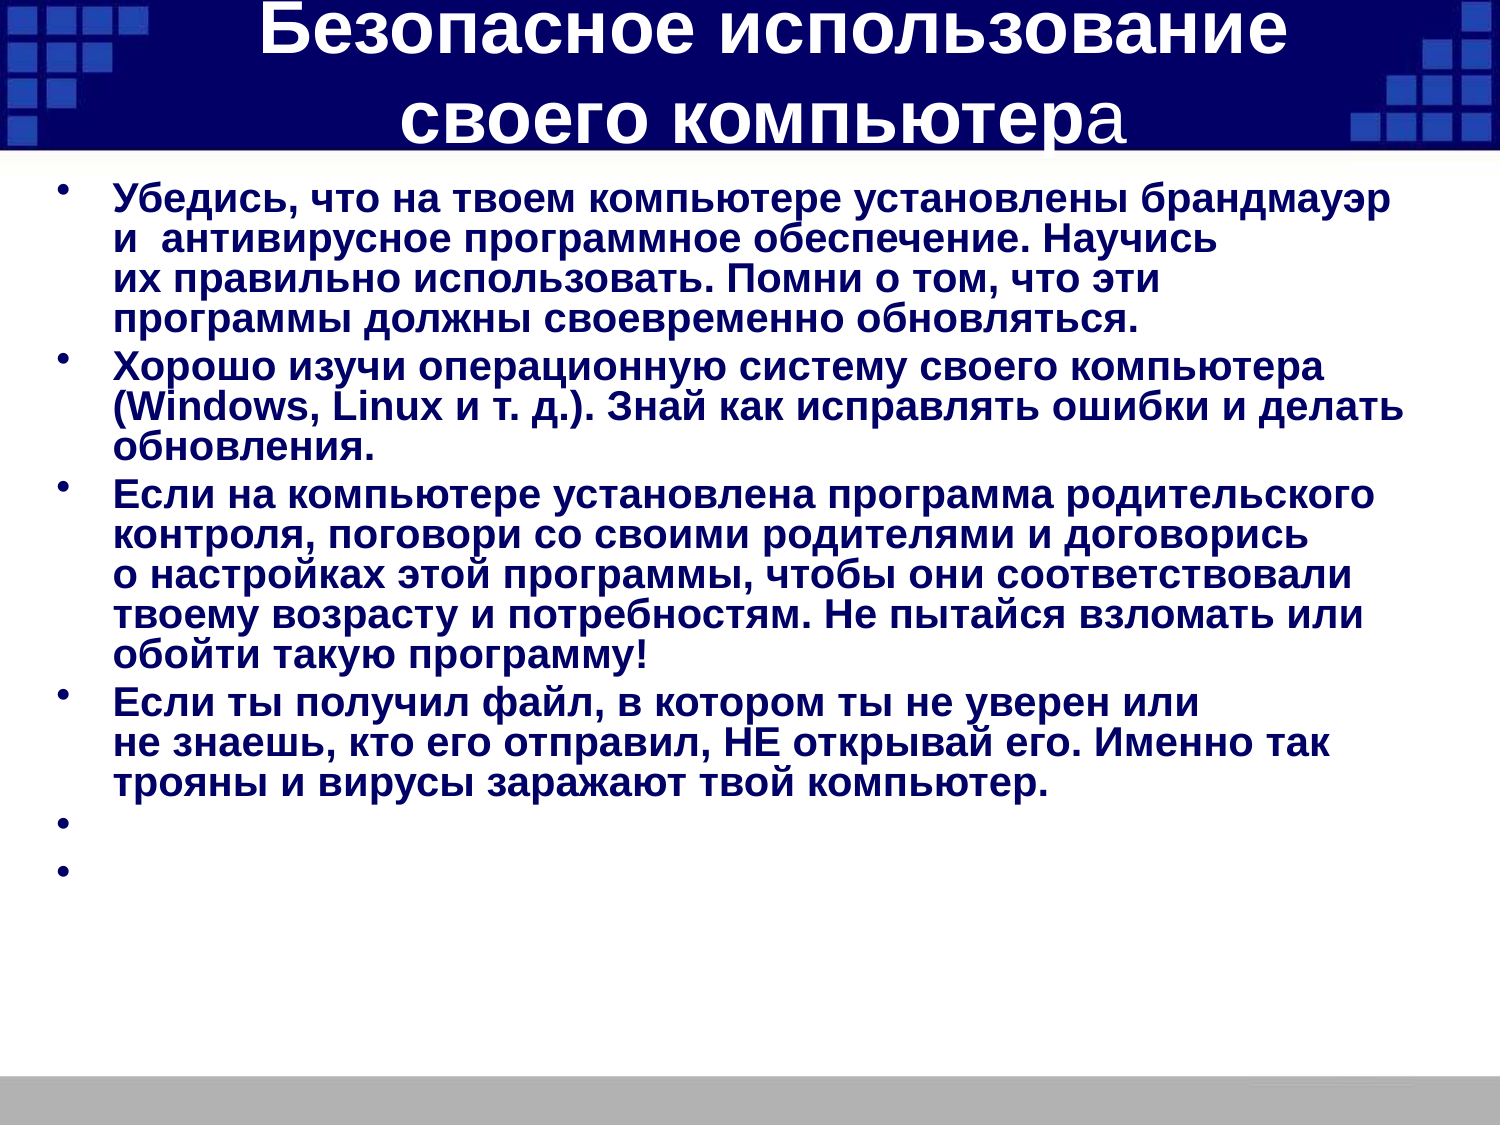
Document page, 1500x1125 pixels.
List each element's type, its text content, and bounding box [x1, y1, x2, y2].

title Безопасное использование своего компьютера [88, 0, 1439, 138]
list Убедись, что на твоем компьютере установлены брандмауэр и антивирусное программное обеспечение. Научись их правильно использовать. Помни о том, что эти программы должны своевременно обновляться. Хорошо изучи операционную систему своего компьютера (Windows, Linux и т. д.). Знай как исправлять ошибки и делать обновления. Если на компьютере установлена программа родительского контроля, поговори со своими родителями и договорись о настройках этой программы, чтобы они соответствовали твоему возрасту и потребностям. Не пытайся взломать или обойти такую программу! Если ты получил файл, в котором ты не уверен или не знаешь, кто его отправил, НЕ открывай его. Именно так трояны и вирусы заражают твой компьютер. [40, 172, 1426, 1006]
picture [0, 0, 1500, 1125]
